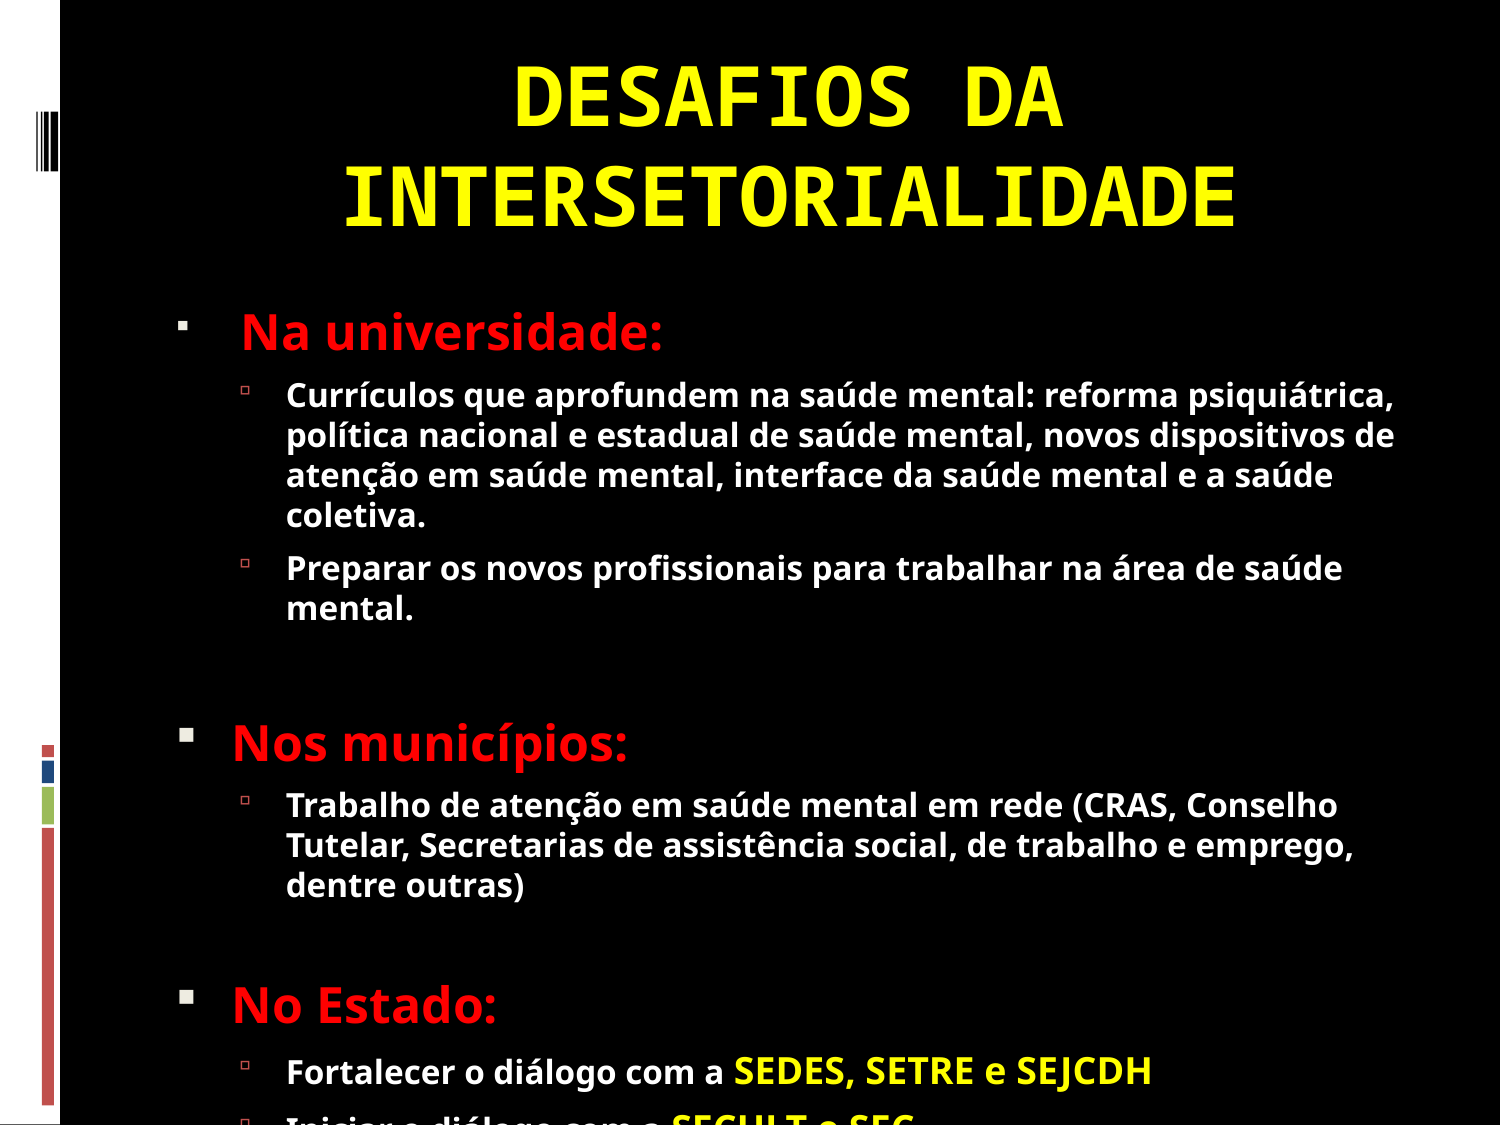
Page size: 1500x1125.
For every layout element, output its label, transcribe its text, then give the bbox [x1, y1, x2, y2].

list Na universidade: Currículos que aprofundem na saúde mental: reforma psiquiátrica, política nacional e estadual de saúde mental, novos dispositivos de atenção em saúde mental, interface da saúde mental e a saúde coletiva. Preparar os novos profissionais para trabalhar na área de saúde mental. Nos municípios: Trabalho de atenção em saúde mental em rede (CRAS, Conselho Tutelar, Secretarias de assistência social, de trabalho e emprego, dentre outras) No Estado: Fortalecer o diálogo com a SEDES, SETRE e SEJCDH Iniciar o diálogo com a SECULT e SEC [149, 292, 1425, 1043]
title DESAFIOS DA INTERSETORIALIDADE [152, 34, 1428, 251]
